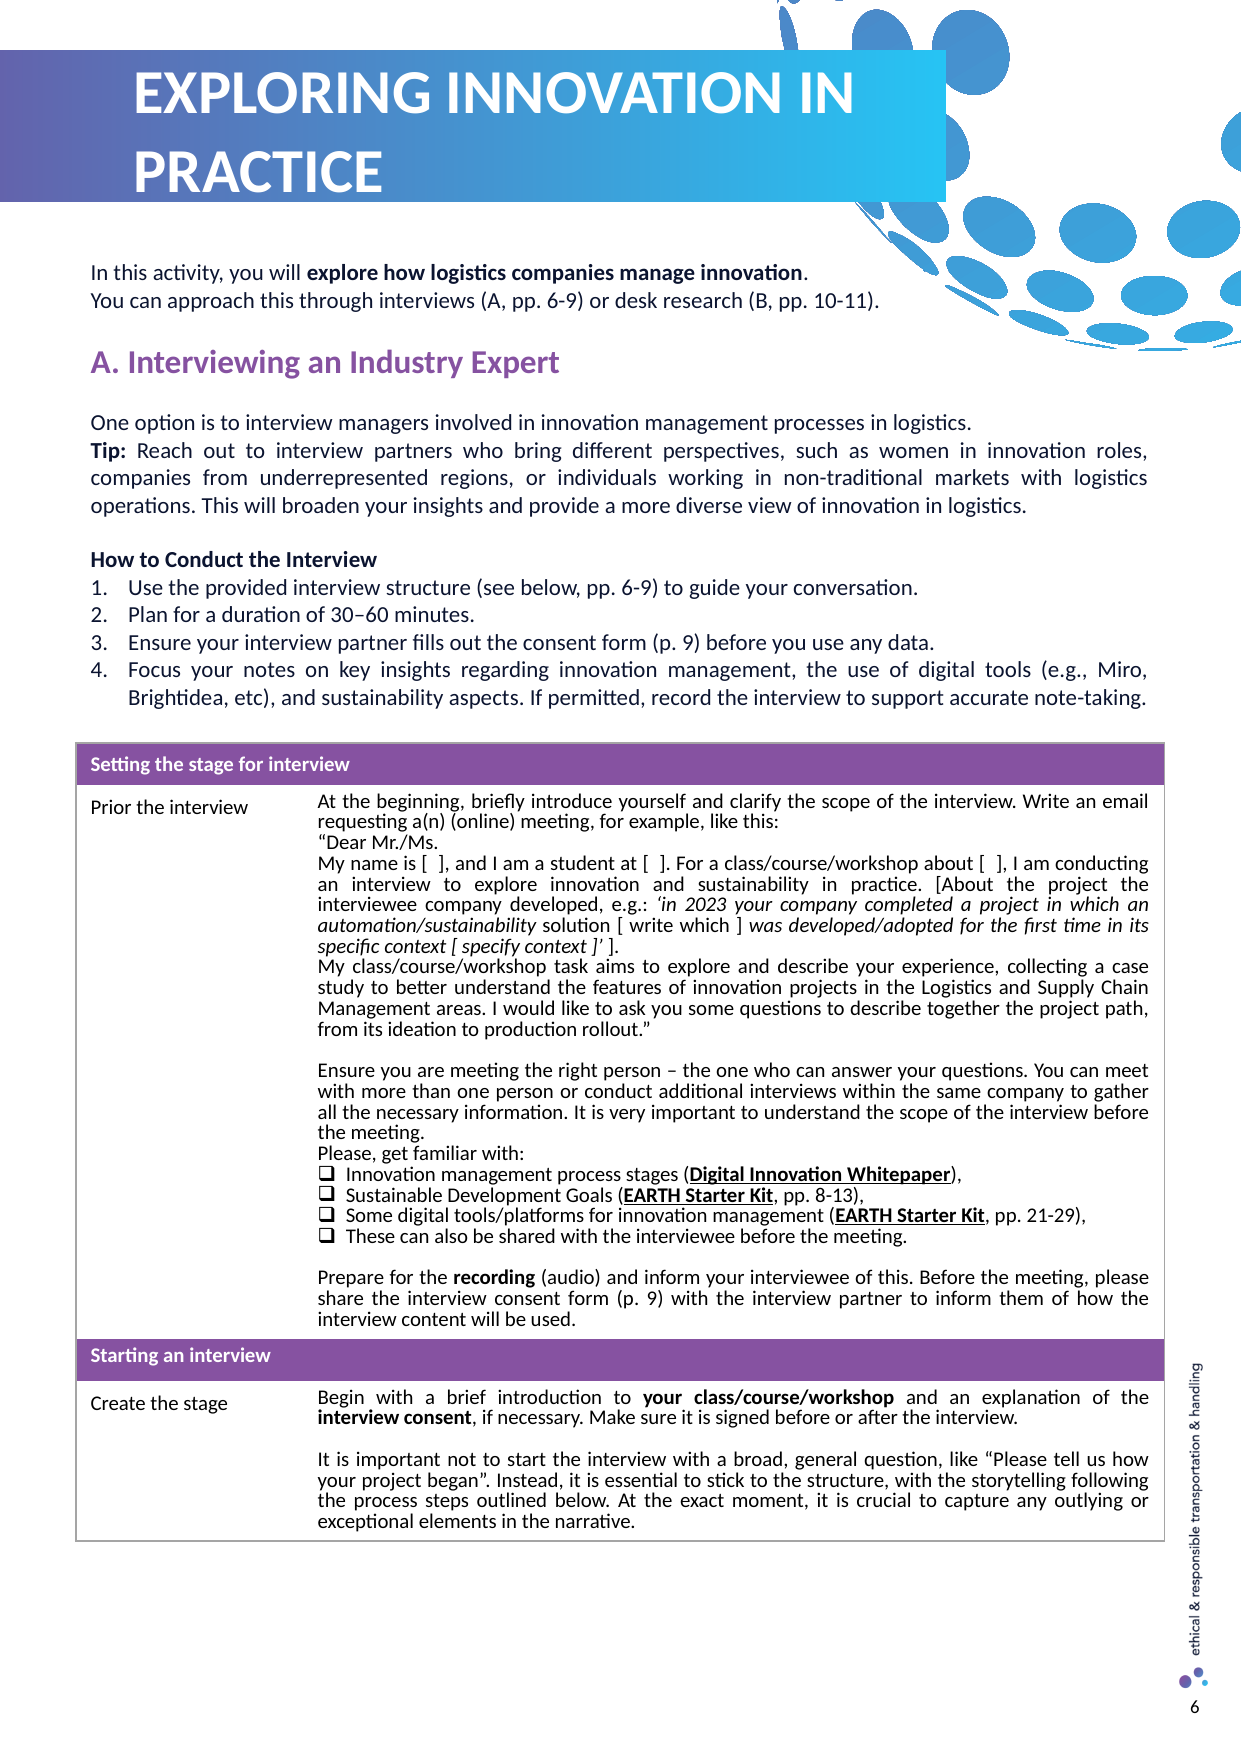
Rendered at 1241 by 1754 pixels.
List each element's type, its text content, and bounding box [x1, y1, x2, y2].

text_box [1213, 340, 1241, 348]
table_cell Create the stage [77, 1381, 303, 1540]
text_box [788, 0, 800, 4]
table_cell Prior the interview [77, 785, 303, 1339]
text_box [1059, 203, 1137, 263]
text_box [1009, 310, 1069, 336]
table_header Setting the stage for interview [77, 744, 1164, 785]
text_box [1220, 270, 1241, 306]
picture [1179, 1357, 1217, 1680]
text_box [1086, 323, 1149, 345]
table_cell Starting an interview [77, 1339, 1164, 1381]
table_cell At the beginning, briefly introduce yourself and clarify the scope of the interview. Write an email requesting a(n) (online) meeting, for example, like this: “Dear Mr./Ms. My name is [ ], and I am a student at [ ]. For a class/course/workshop about [ ], I am conducting an interview to explore innovation and sustainability in practice. [About the project the interviewee company developed, e.g.: ‘in 2023 your company completed a project in which an automation/sustainability solution [ write which ] was developed/adopted for the first time in its specific context [ specify context ]’ ]. My class/course/workshop task aims to explore and describe your experience, collecting a case study to better understand the features of innovation projects in the Logistics and Supply Chain Management areas. I would like to ask you some questions to describe together the project path, from its ideation to production rollout.” Ensure you are meeting the right person – the one who can answer your questions. You can meet with more than one person or conduct additional interviews within the same company to gather all the necessary information. It is very important to understand the scope of the interview before the meeting. Please, get familiar with: Innovation management process stages (Digital Innovation Whitepaper), Sustainable Development Goals (EARTH Starter Kit, pp. 8-13), Some digital tools/platforms for innovation management (EARTH Starter Kit, pp. 21-29), These can also be shared with the interviewee before the meeting. Prepare for the recording (audio) and inform your interviewee of this. Before the meeting, please share the interview consent form (p. 9) with the interview partner to inform them of how the interview content will be used. [303, 785, 1164, 1339]
text_box [1174, 321, 1233, 343]
text_box [946, 256, 1008, 299]
table_cell Begin with a brief introduction to your class/course/workshop and an explanation of the interview consent, if necessary. Make sure it is signed before or after the interview. It is important not to start the interview with a broad, general question, like “Please tell us how your project began”. Instead, it is essential to stick to the structure, with the storytelling following the process steps outlined below. At the exact moment, it is crucial to capture any outlying or exceptional elements in the narrative. [303, 1381, 1164, 1540]
text_box [932, 10, 1010, 95]
text_box [963, 196, 1036, 257]
text_box [1065, 339, 1117, 349]
text_box [946, 114, 970, 181]
list In this activity, you will explore how logistics companies manage innovation. You can approach this through interviews (A, pp. 6-9) or desk research (B, pp. 10-11). A. Interviewing an Industry Expert One option is to interview managers involved in innovation management processes in logistics. Tip: Reach out to interview partners who bring different perspectives, such as women in innovation roles, companies from underrepresented regions, or individuals working in non-traditional markets with logistics operations. This will broaden your insights and provide a more diverse view of innovation in logistics. How to Conduct the Interview Use the provided interview structure (see below, pp. 6-9) to guide your conversation. Plan for a duration of 30–60 minutes. Ensure your interview partner fills out the consent form (p. 9) before you use any data. Focus your notes on key insights regarding innovation management, the use of digital tools (e.g., Miro, Brightidea, etc), and sustainability aspects. If permitted, record the interview to support accurate note-taking. [75, 250, 1165, 721]
text_box [855, 202, 939, 276]
text_box [1221, 112, 1241, 172]
text_box [779, 6, 799, 50]
text_box [1121, 276, 1188, 316]
slide_number 6 [1153, 1676, 1215, 1736]
text_box [1026, 270, 1094, 312]
list EXPLORING INNOVATION IN PRACTICE [0, 50, 946, 202]
text_box [945, 285, 999, 316]
text_box [1167, 200, 1240, 258]
text_box [888, 202, 949, 243]
text_box [852, 9, 913, 50]
